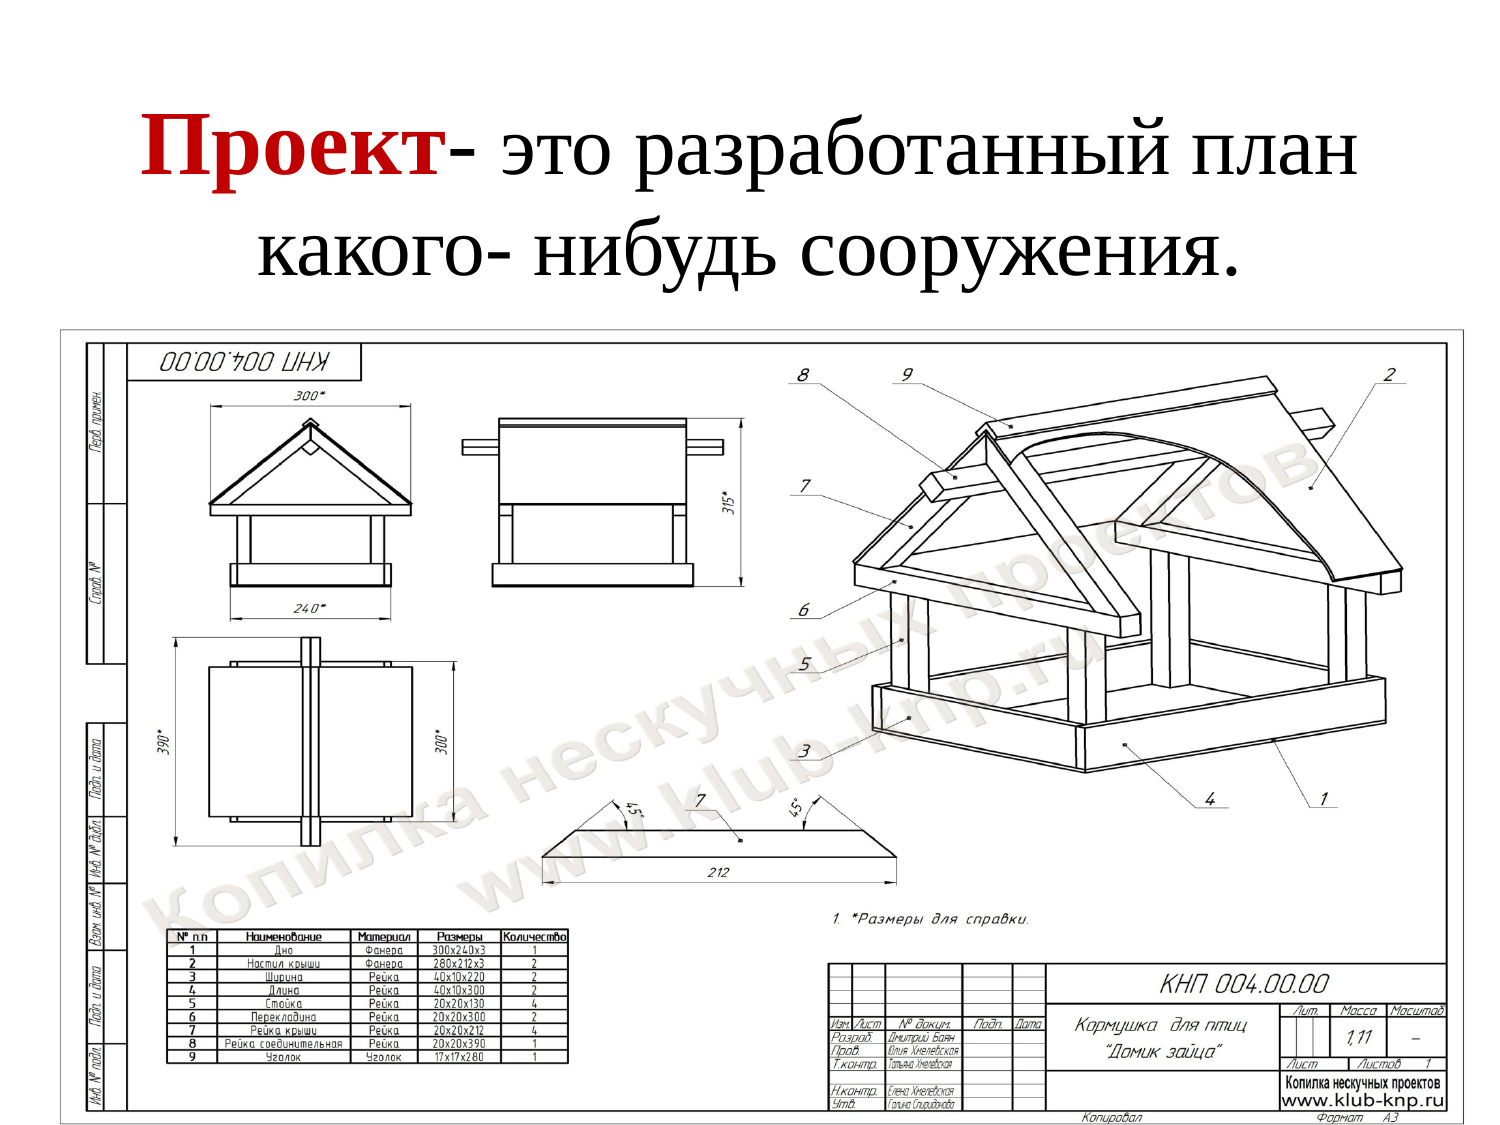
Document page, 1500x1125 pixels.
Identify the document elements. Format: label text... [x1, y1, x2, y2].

picture [58, 327, 1466, 1125]
title Проект- это разработанный план какого- нибудь сооружения. [112, 0, 1388, 326]
